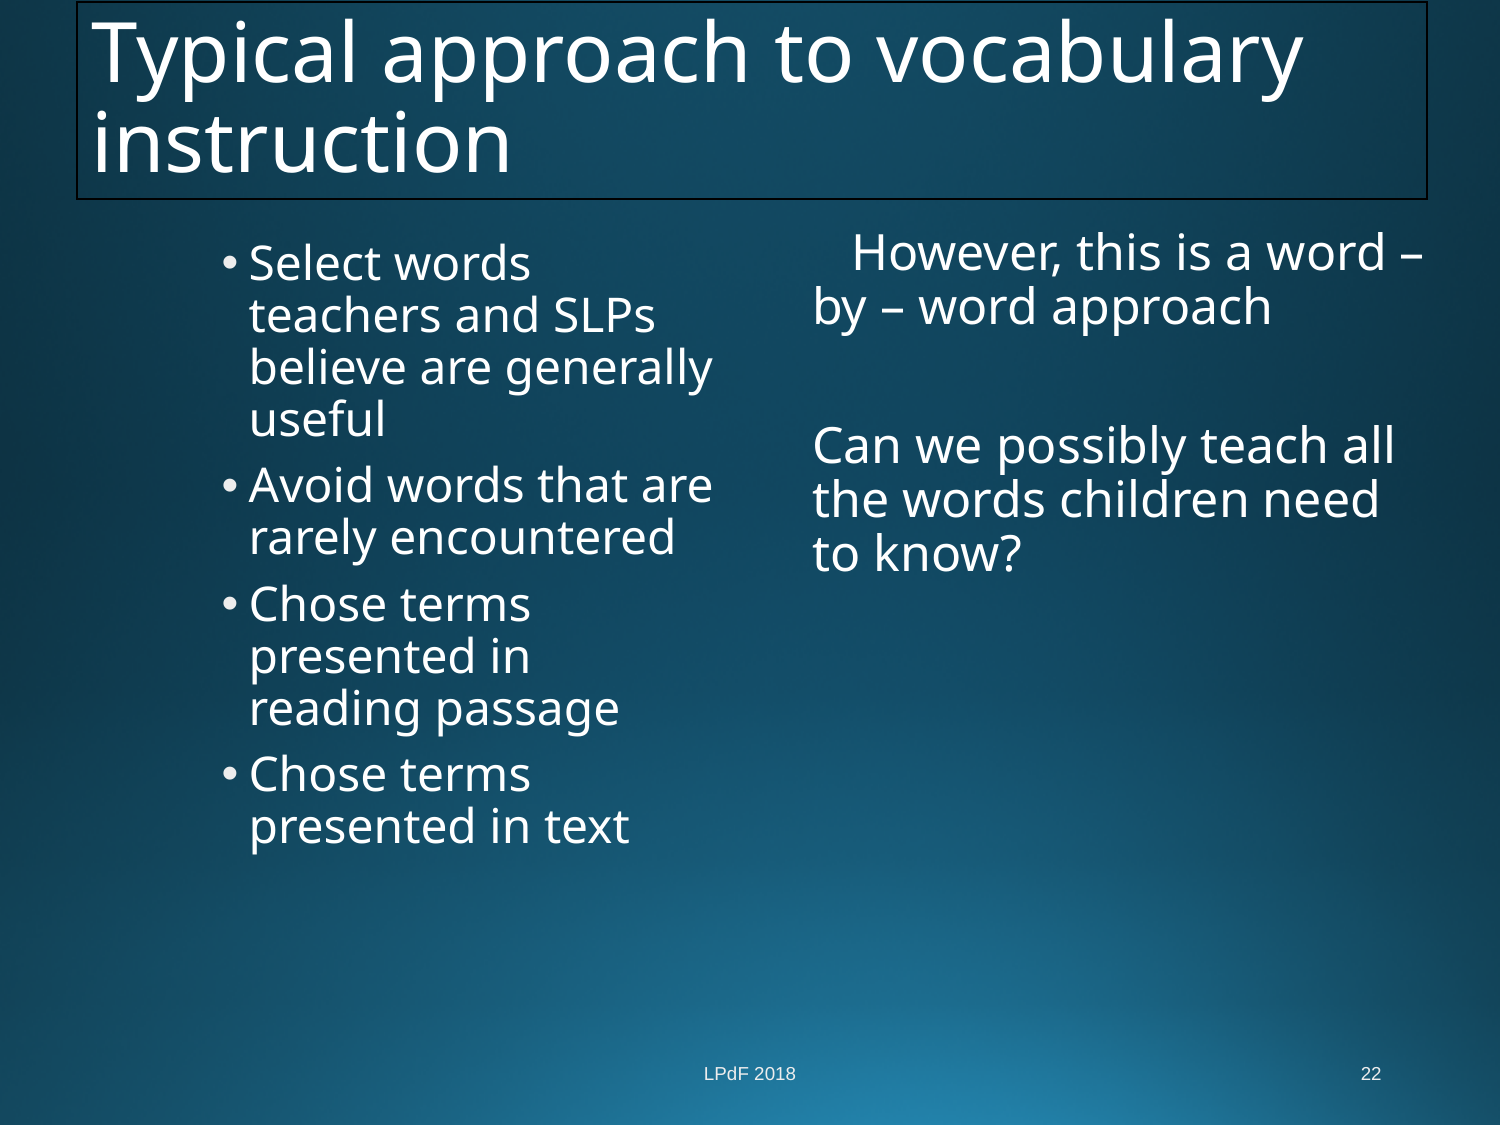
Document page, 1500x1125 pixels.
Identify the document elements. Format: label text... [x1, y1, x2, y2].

list However, this is a word – by – word approach Can we possibly teach all the words children need to know? [797, 219, 1447, 812]
title Typical approach to vocabulary instruction [76, 1, 1428, 200]
list Select words teachers and SLPs believe are generally useful Avoid words that are rarely encountered Chose terms presented in reading passage Chose terms presented in text [206, 231, 732, 917]
picture [0, 0, 1500, 1125]
footer LPdF 2018 [496, 1042, 1004, 1103]
slide_number 22 [1059, 1042, 1397, 1103]
